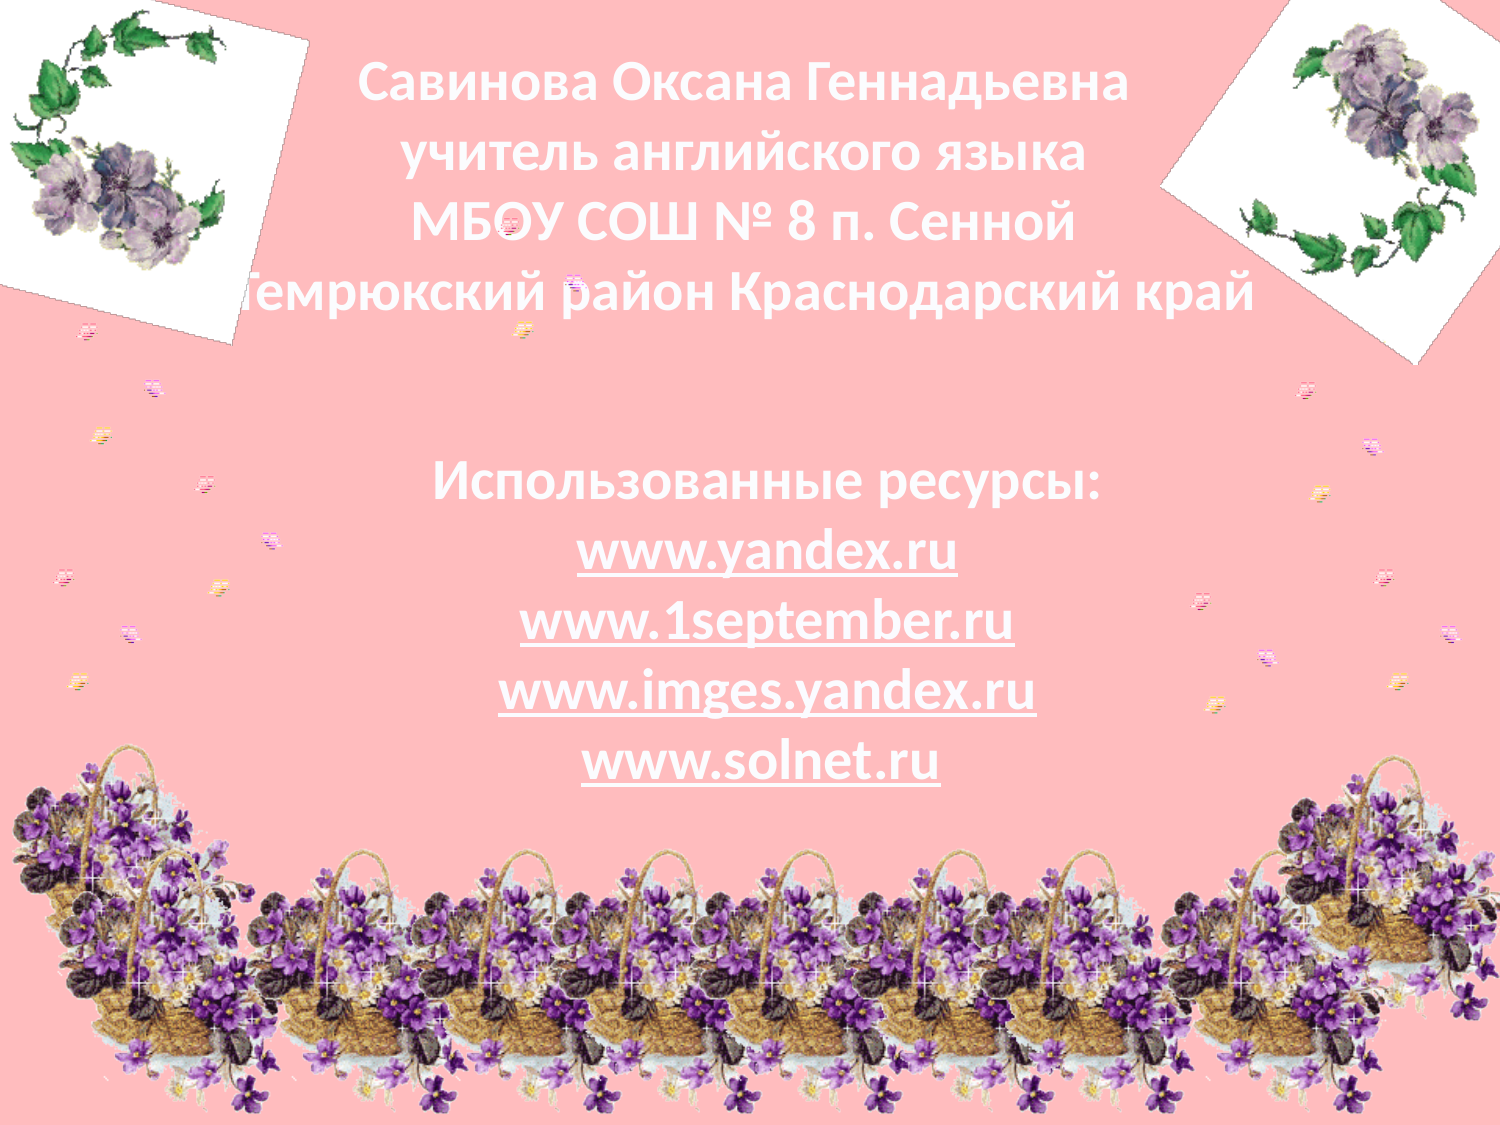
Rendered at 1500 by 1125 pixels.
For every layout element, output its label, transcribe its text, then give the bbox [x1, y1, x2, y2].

picture [1160, 0, 1500, 727]
text_box Использованные ресурсы: www.yandex.ru www.1september.ru www.imges.yandex.ru www.solnet.ru [234, 433, 1301, 799]
text_box Савинова Оксана Геннадьевна учитель английского языка МБОУ СОШ № 8 п. Сенной Темрюкский район Краснодарский край [236, 35, 1278, 330]
picture [0, 562, 1500, 1125]
picture [468, 187, 626, 376]
picture [0, 0, 321, 727]
